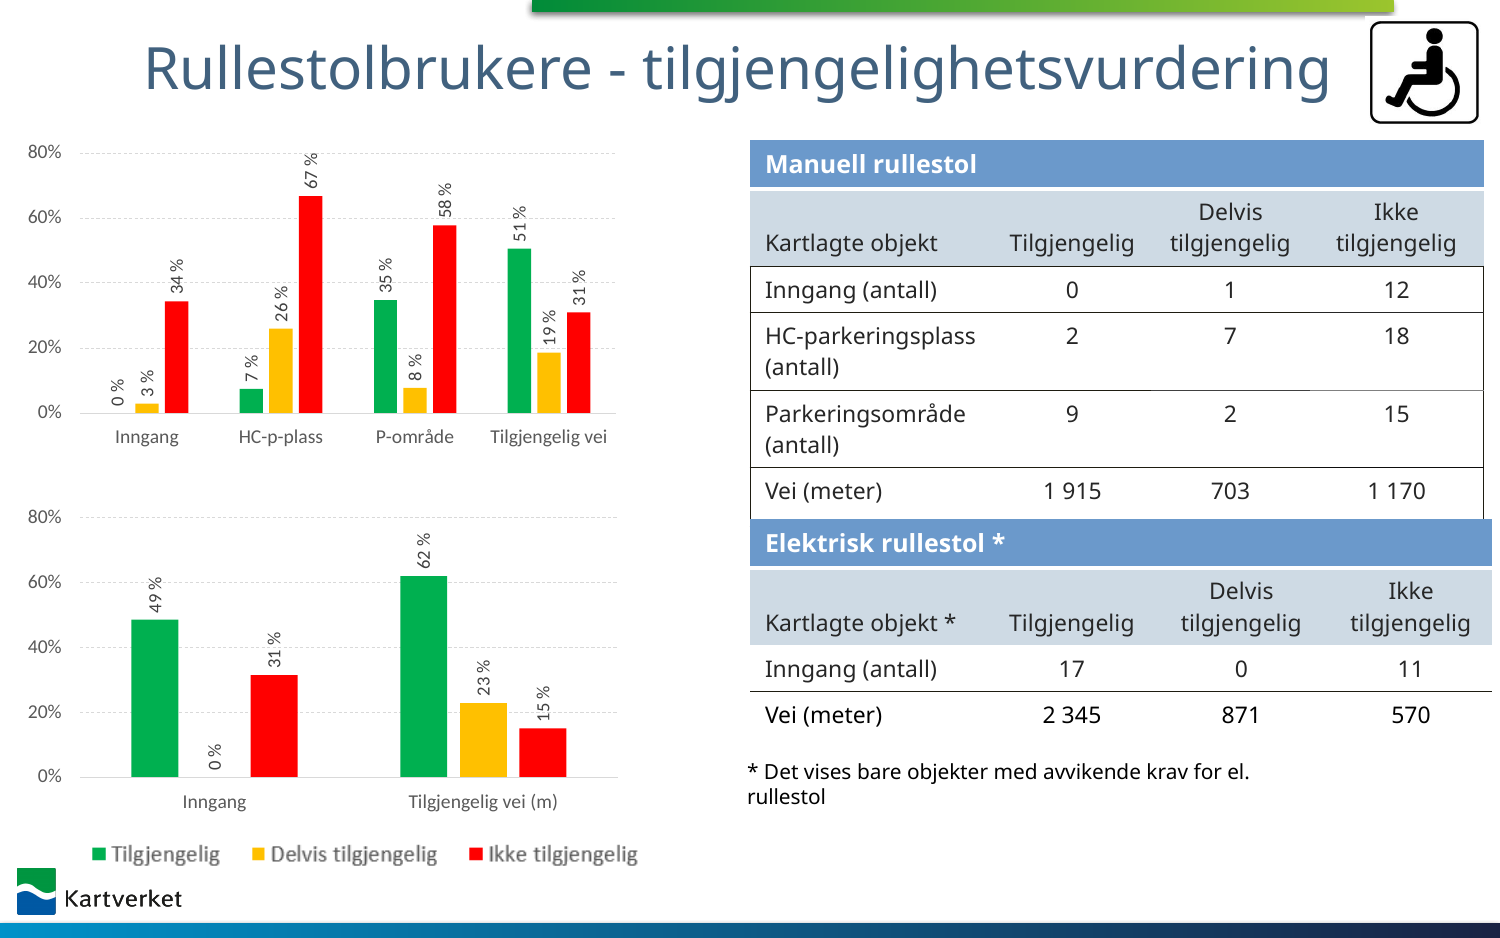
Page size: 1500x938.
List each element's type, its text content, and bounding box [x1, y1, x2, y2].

table_cell Ikke tilgjengelig [1310, 191, 1484, 266]
table_cell Vei (meter) [751, 468, 994, 519]
table_cell 1 915 [994, 468, 1151, 519]
text_box Rullestolbrukere - tilgjengelighetsvurdering [39, 12, 1348, 109]
table_cell Parkeringsområde (antall) [751, 391, 994, 467]
picture [86, 838, 643, 870]
table_cell 9 [994, 391, 1151, 467]
table_cell Delvis tilgjengelig [1153, 570, 1330, 645]
table_cell 15 [1310, 391, 1483, 467]
table_cell 18 [1310, 313, 1483, 390]
table_cell Kartlagte objekt [750, 191, 994, 266]
picture [20, 135, 629, 457]
table_cell 1 170 [1310, 468, 1483, 519]
table_cell Vei (meter) [750, 692, 991, 738]
table_cell Inngang (antall) [750, 645, 991, 691]
table_cell Delvis tilgjengelig [1151, 191, 1310, 266]
table_cell Inngang (antall) [751, 267, 994, 312]
table_cell HC-parkeringsplass (antall) [751, 313, 994, 390]
table_cell Tilgjengelig [994, 191, 1151, 266]
table_cell 2 345 [991, 692, 1153, 738]
table_header Manuell rullestol [750, 140, 1484, 187]
table_cell 871 [1153, 692, 1330, 738]
table_header Elektrisk rullestol * [750, 519, 1492, 566]
table_cell Tilgjengelig [991, 570, 1153, 645]
text_box * Det vises bare objekter med avvikende krav for el. rullestol [732, 751, 1317, 816]
table_cell 570 [1330, 692, 1492, 738]
table_cell 703 [1151, 468, 1310, 519]
table_cell 2 [1151, 391, 1310, 467]
table_cell Kartlagte objekt * [750, 570, 991, 645]
table_cell 0 [994, 267, 1151, 312]
table_cell 1 [1151, 267, 1310, 312]
picture [1365, 16, 1484, 129]
table_cell 0 [1153, 645, 1330, 691]
picture [20, 499, 630, 822]
table_cell 12 [1310, 267, 1483, 312]
table_cell 17 [991, 645, 1153, 691]
table_cell Ikke tilgjengelig [1330, 570, 1492, 645]
table_cell 11 [1330, 645, 1492, 691]
table_cell 2 [994, 313, 1151, 390]
table_cell 7 [1151, 313, 1310, 390]
